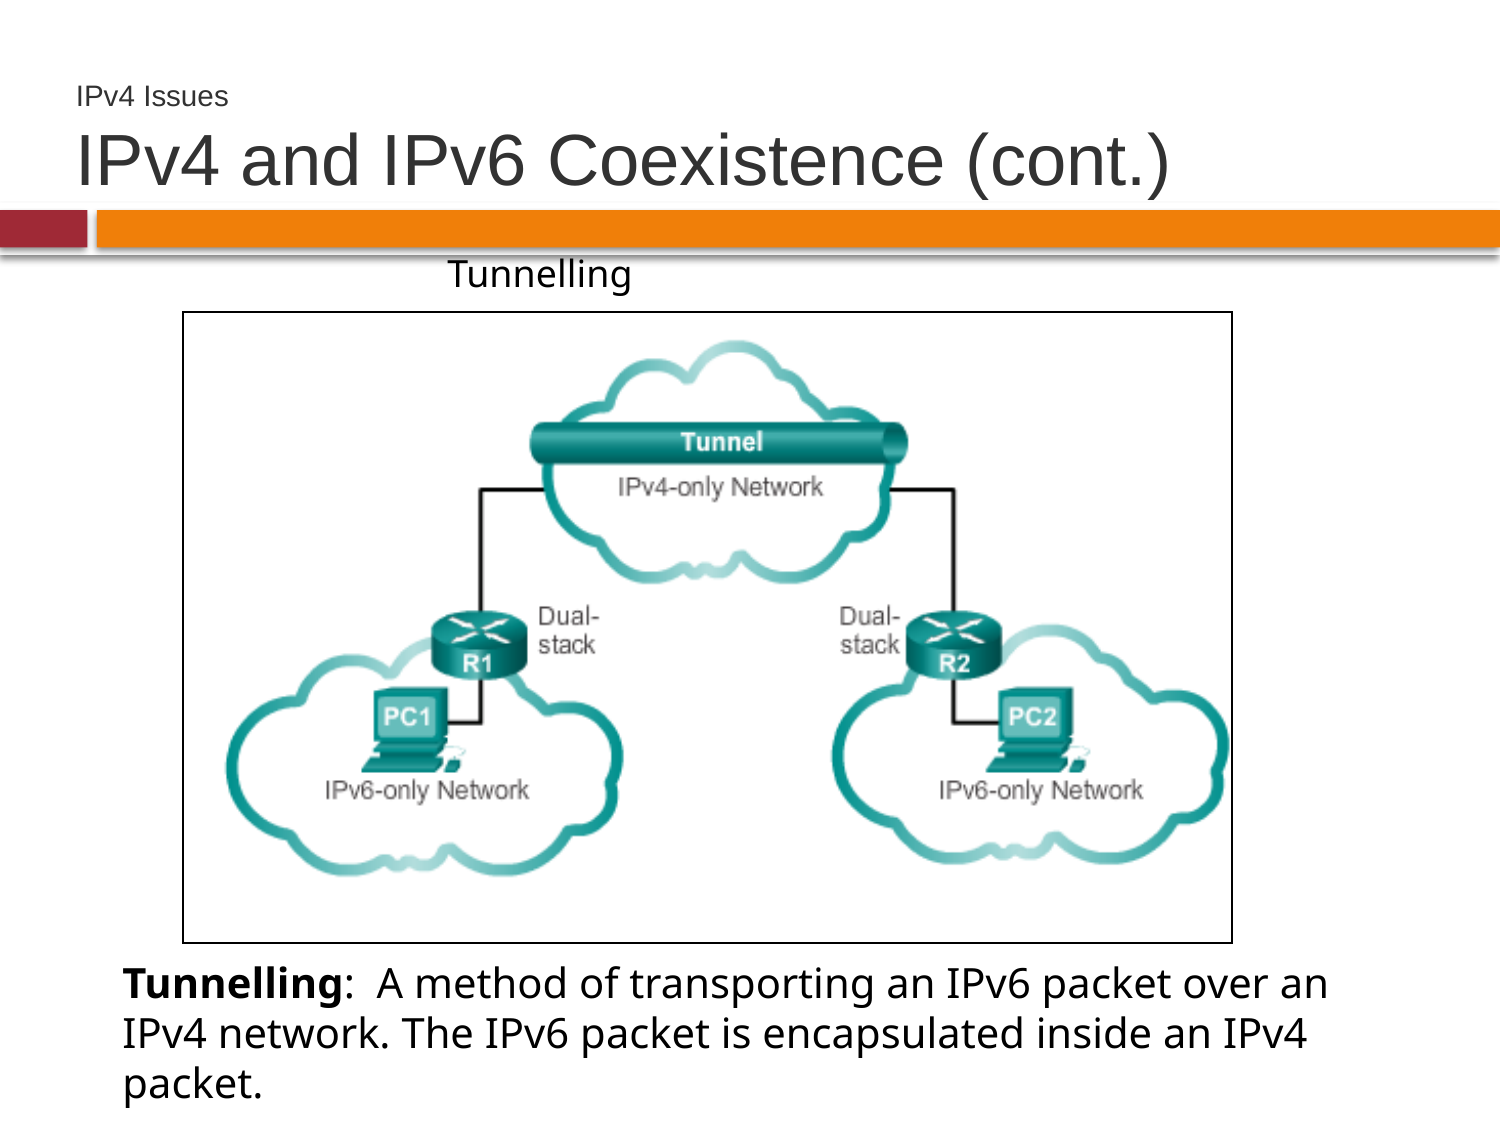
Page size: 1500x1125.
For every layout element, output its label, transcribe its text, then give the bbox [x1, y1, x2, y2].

picture [183, 312, 1232, 943]
title IPv4 Issues IPv4 and IPv6 Coexistence (cont.) [61, 69, 1500, 208]
text_box Tunnelling: A method of transporting an IPv6 packet over an IPv4 network. The IPv6 packet is encapsulated inside an IPv4 packet. [107, 949, 1379, 1115]
text_box Tunnelling [432, 242, 963, 303]
